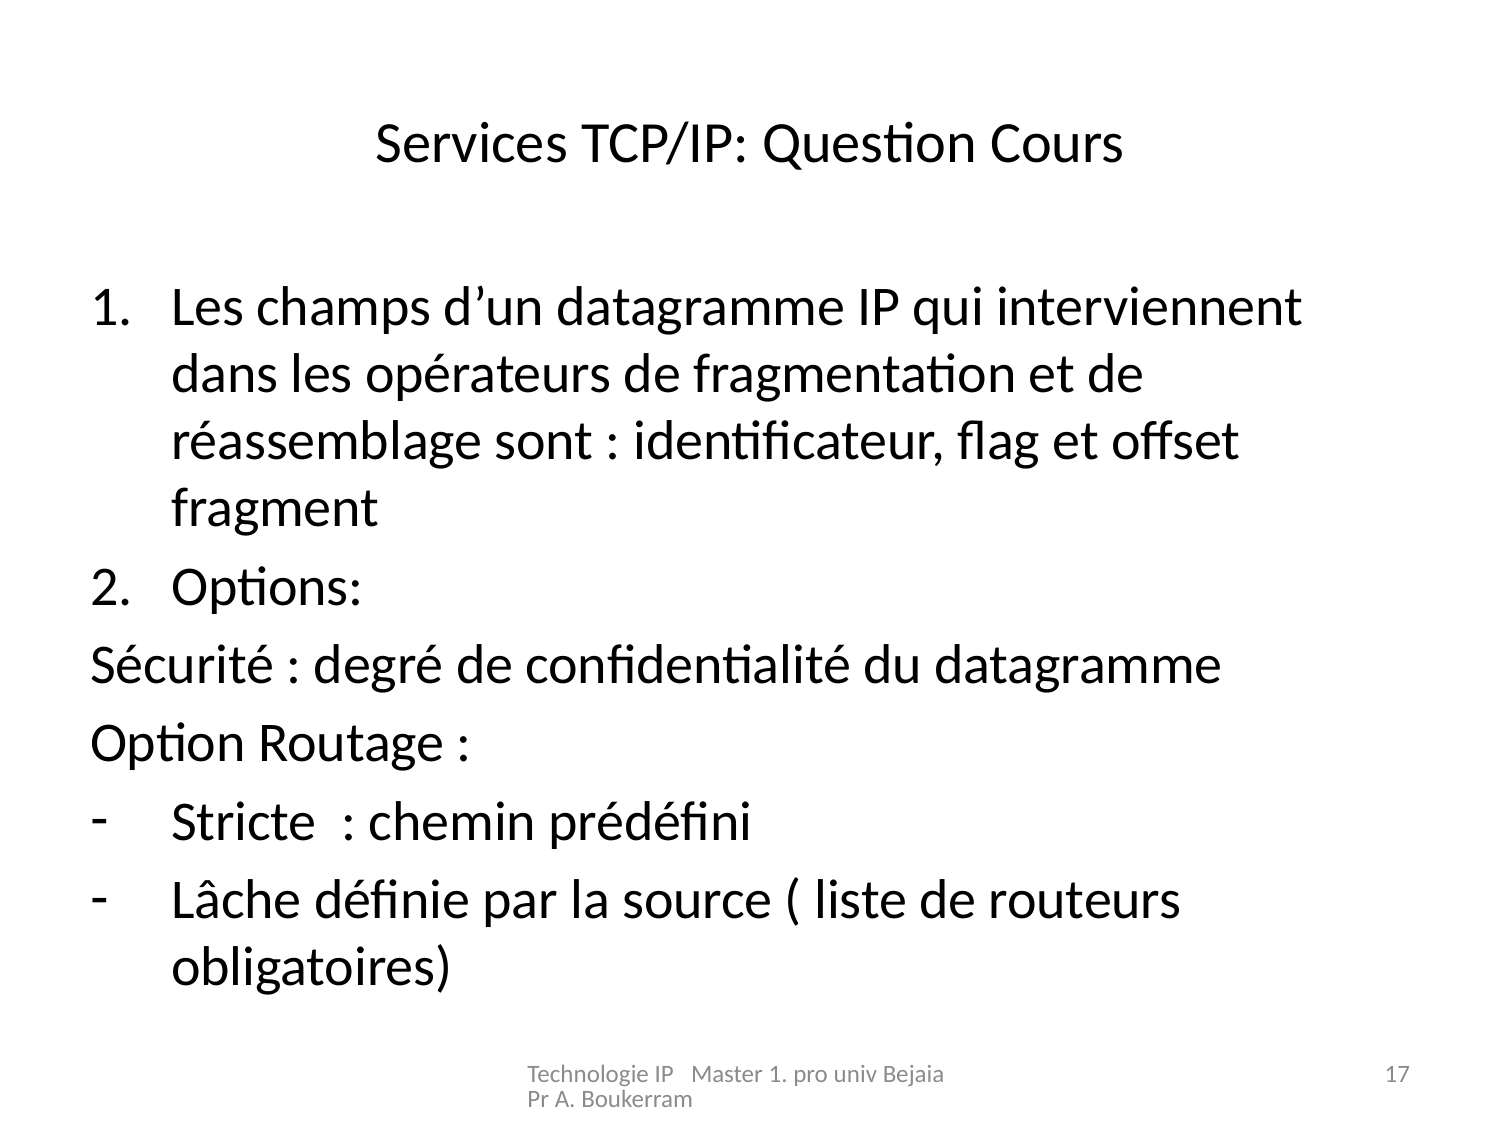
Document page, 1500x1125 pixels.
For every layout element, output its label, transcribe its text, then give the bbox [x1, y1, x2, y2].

title Services TCP/IP: Question Cours [75, 45, 1425, 233]
footer Technologie IP Master 1. pro univ Bejaia Pr A. Boukerram [512, 1042, 988, 1103]
slide_number 17 [1074, 1042, 1425, 1103]
list Les champs d’un datagramme IP qui interviennent dans les opérateurs de fragmentation et de réassemblage sont : identificateur, flag et offset fragment Options: Sécurité : degré de confidentialité du datagramme Option Routage : Stricte : chemin prédéfini Lâche définie par la source ( liste de routeurs obligatoires) [75, 262, 1425, 1005]
